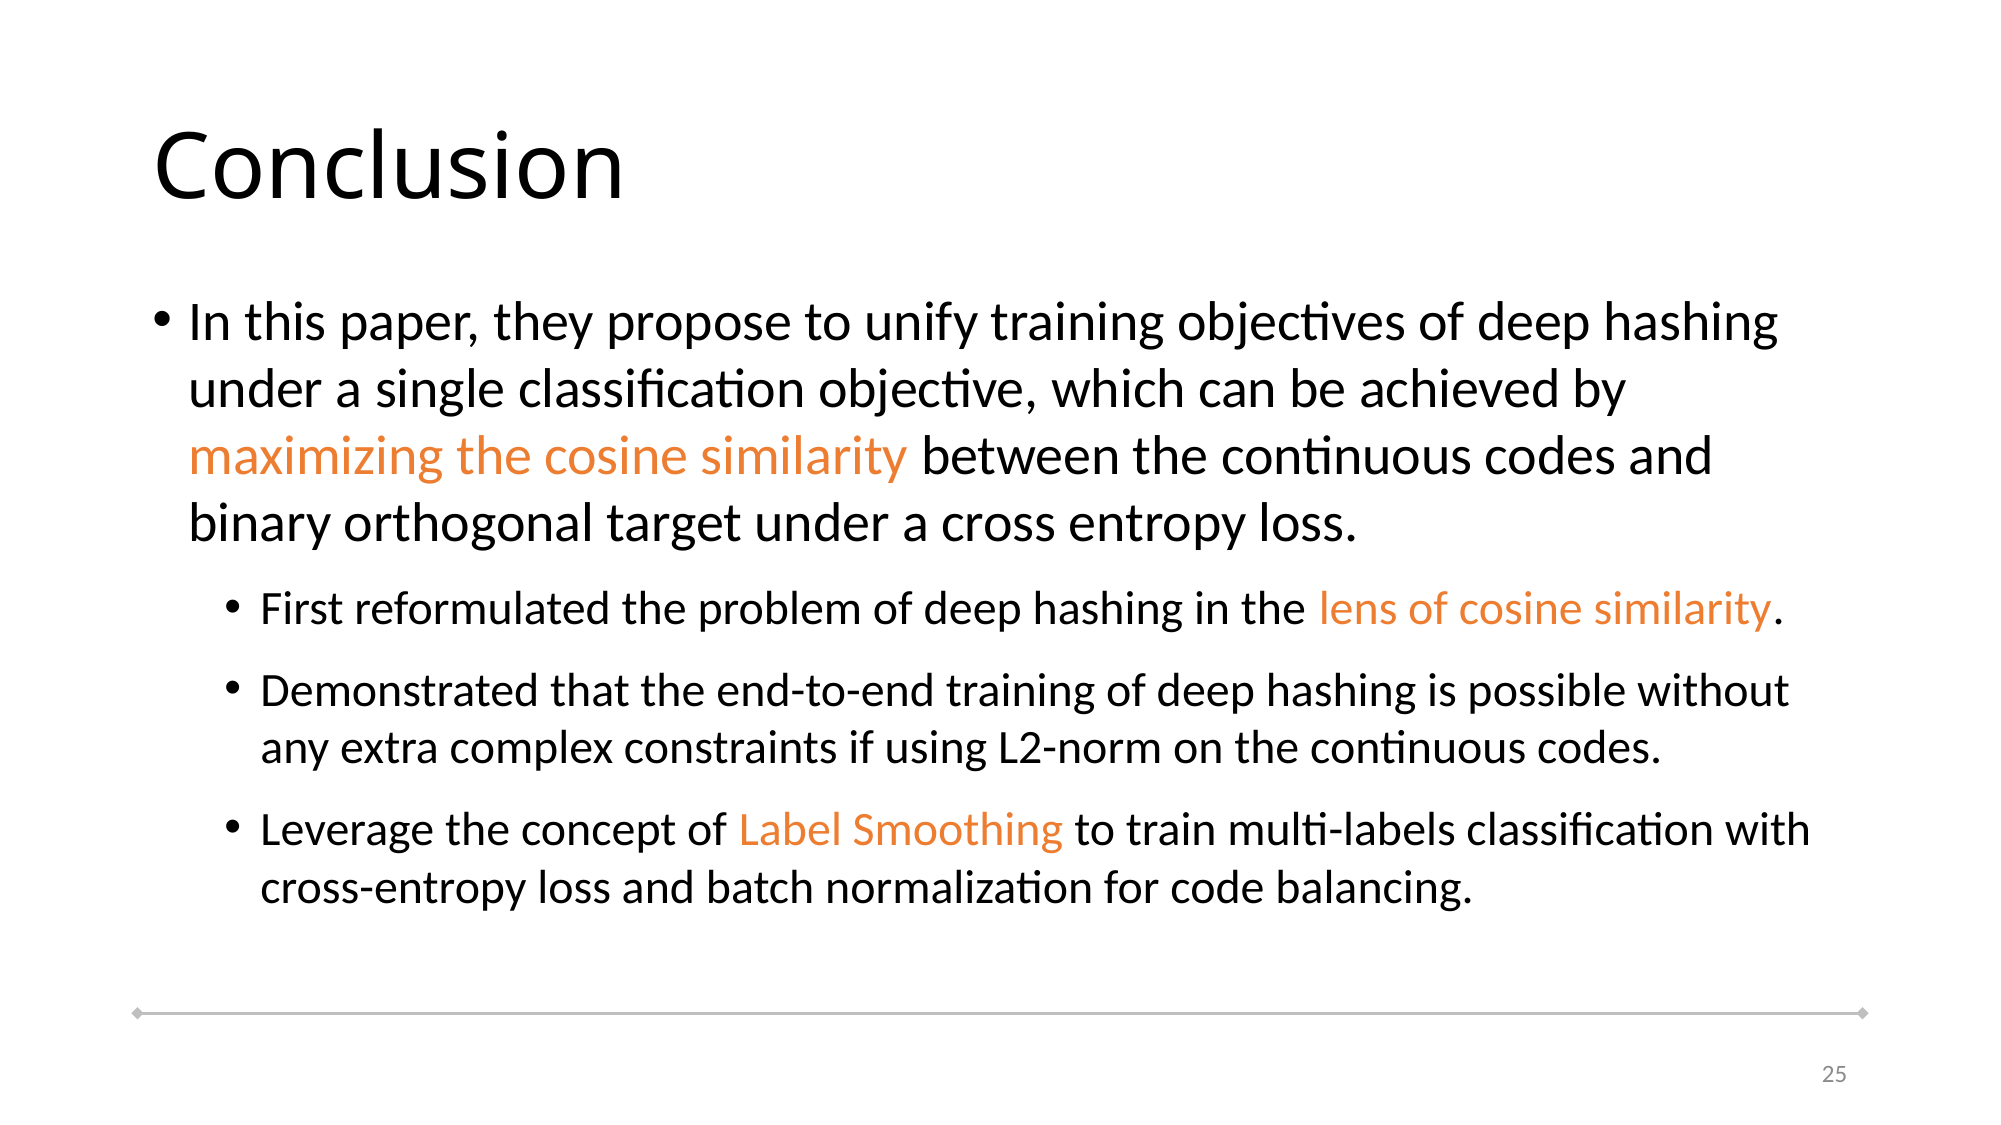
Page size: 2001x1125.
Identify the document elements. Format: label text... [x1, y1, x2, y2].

list In this paper, they propose to unify training objectives of deep hashing under a single classification objective, which can be achieved by maximizing the cosine similarity between the continuous codes and binary orthogonal target under a cross entropy loss. First reformulated the problem of deep hashing in the lens of cosine similarity. Demonstrated that the end-to-end training of deep hashing is possible without any extra complex constraints if using L2-norm on the continuous codes. Leverage the concept of Label Smoothing to train multi-labels classification with cross-entropy loss and batch normalization for code balancing. [137, 277, 1863, 1012]
slide_number 25 [1412, 1042, 1863, 1103]
title Conclusion [137, 59, 1863, 277]
